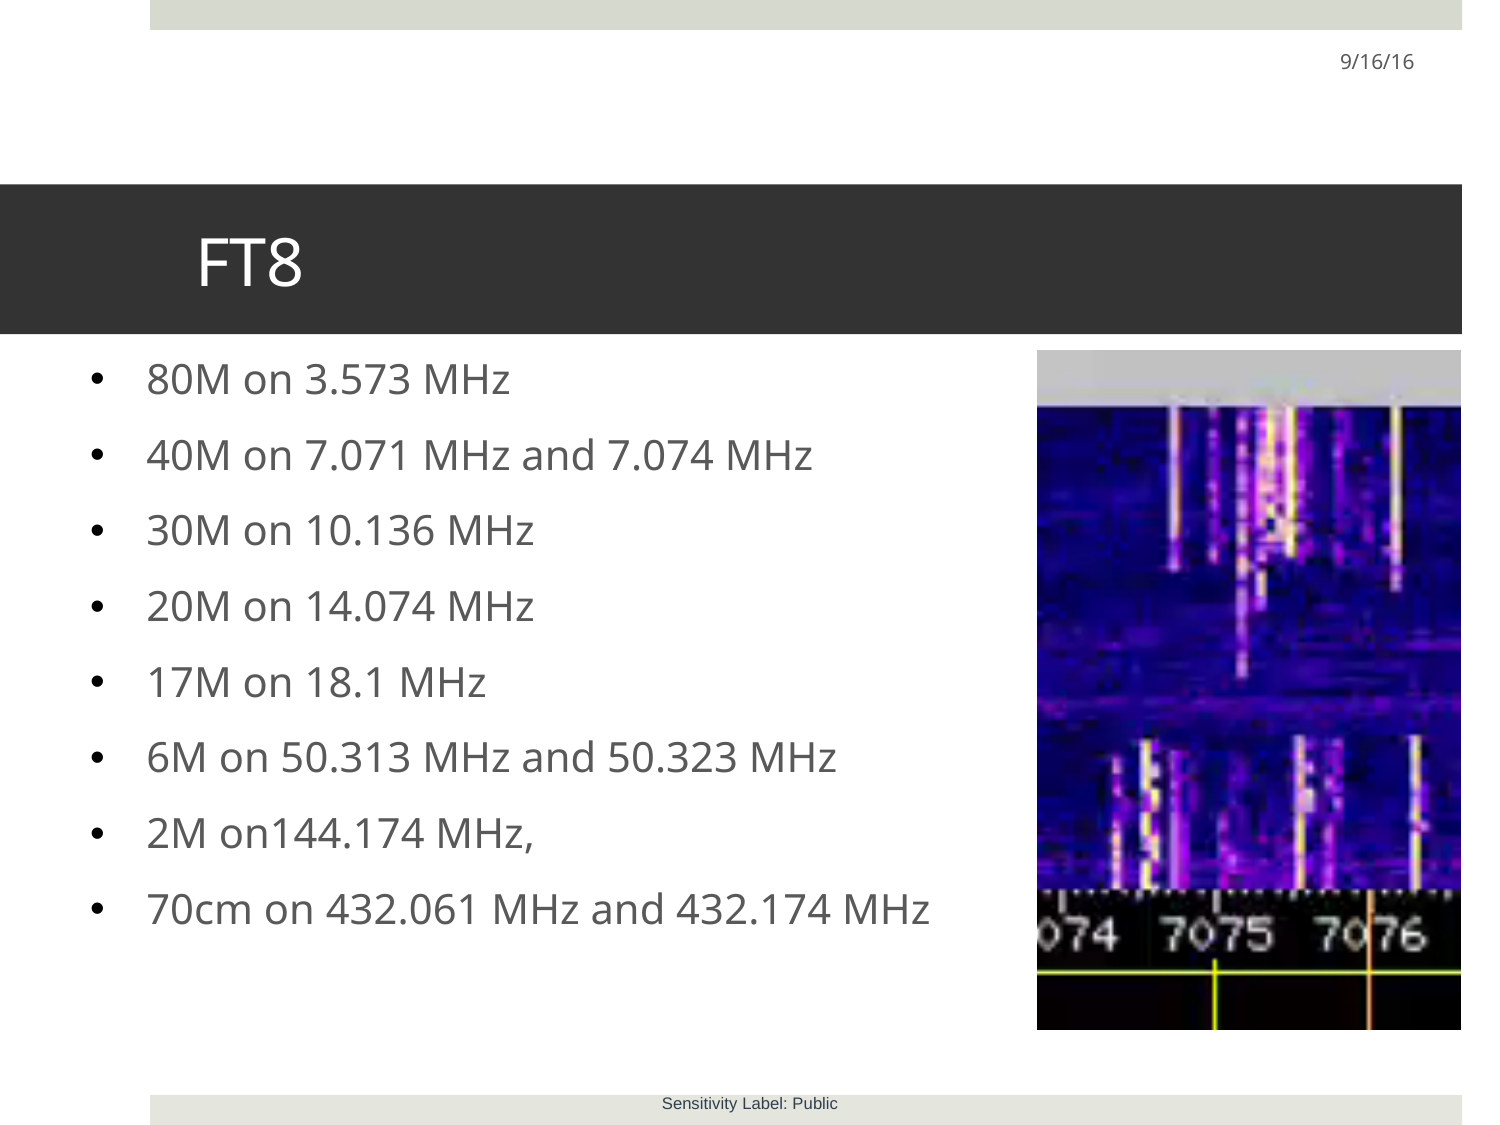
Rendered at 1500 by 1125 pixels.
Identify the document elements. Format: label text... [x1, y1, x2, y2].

list 80M on 3.573 MHz 40M on 7.071 MHz and 7.074 MHz 30M on 10.136 MHz 20M on 14.074 MHz 17M on 18.1 MHz 6M on 50.313 MHz and 50.323 MHz 2M on144.174 MHz, 70cm on 432.061 MHz and 432.174 MHz [75, 350, 1025, 952]
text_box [1036, 349, 1462, 1031]
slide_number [1079, 31, 1430, 91]
title FT8 [0, 184, 1462, 335]
